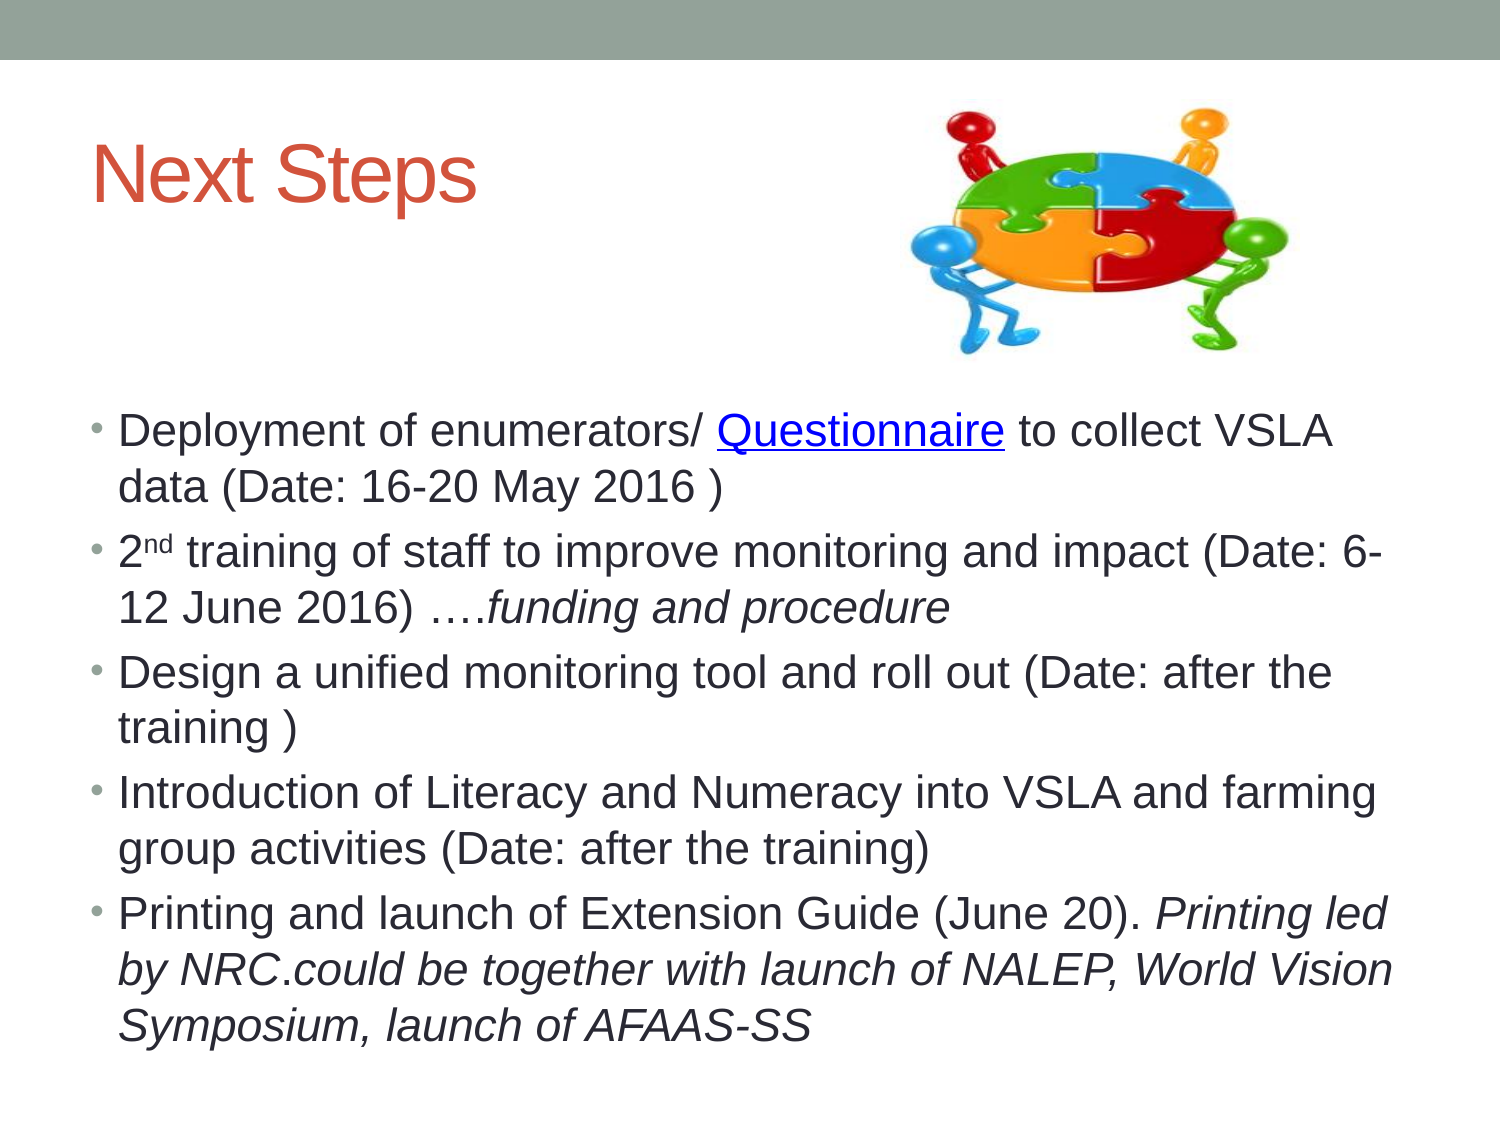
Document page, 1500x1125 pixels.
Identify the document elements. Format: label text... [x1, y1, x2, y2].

title Next Steps [75, 87, 1425, 250]
list Deployment of enumerators/ Questionnaire to collect VSLA data (Date: 16-20 May 2016 ) 2nd training of staff to improve monitoring and impact (Date: 6-12 June 2016) ….funding and procedure Design a unified monitoring tool and roll out (Date: after the training ) Introduction of Literacy and Numeracy into VSLA and farming group activities (Date: after the training) Printing and launch of Extension Guide (June 20). Printing led by NRC.could be together with launch of NALEP, World Vision Symposium, launch of AFAAS-SS [75, 262, 1425, 1063]
picture [899, 99, 1301, 363]
